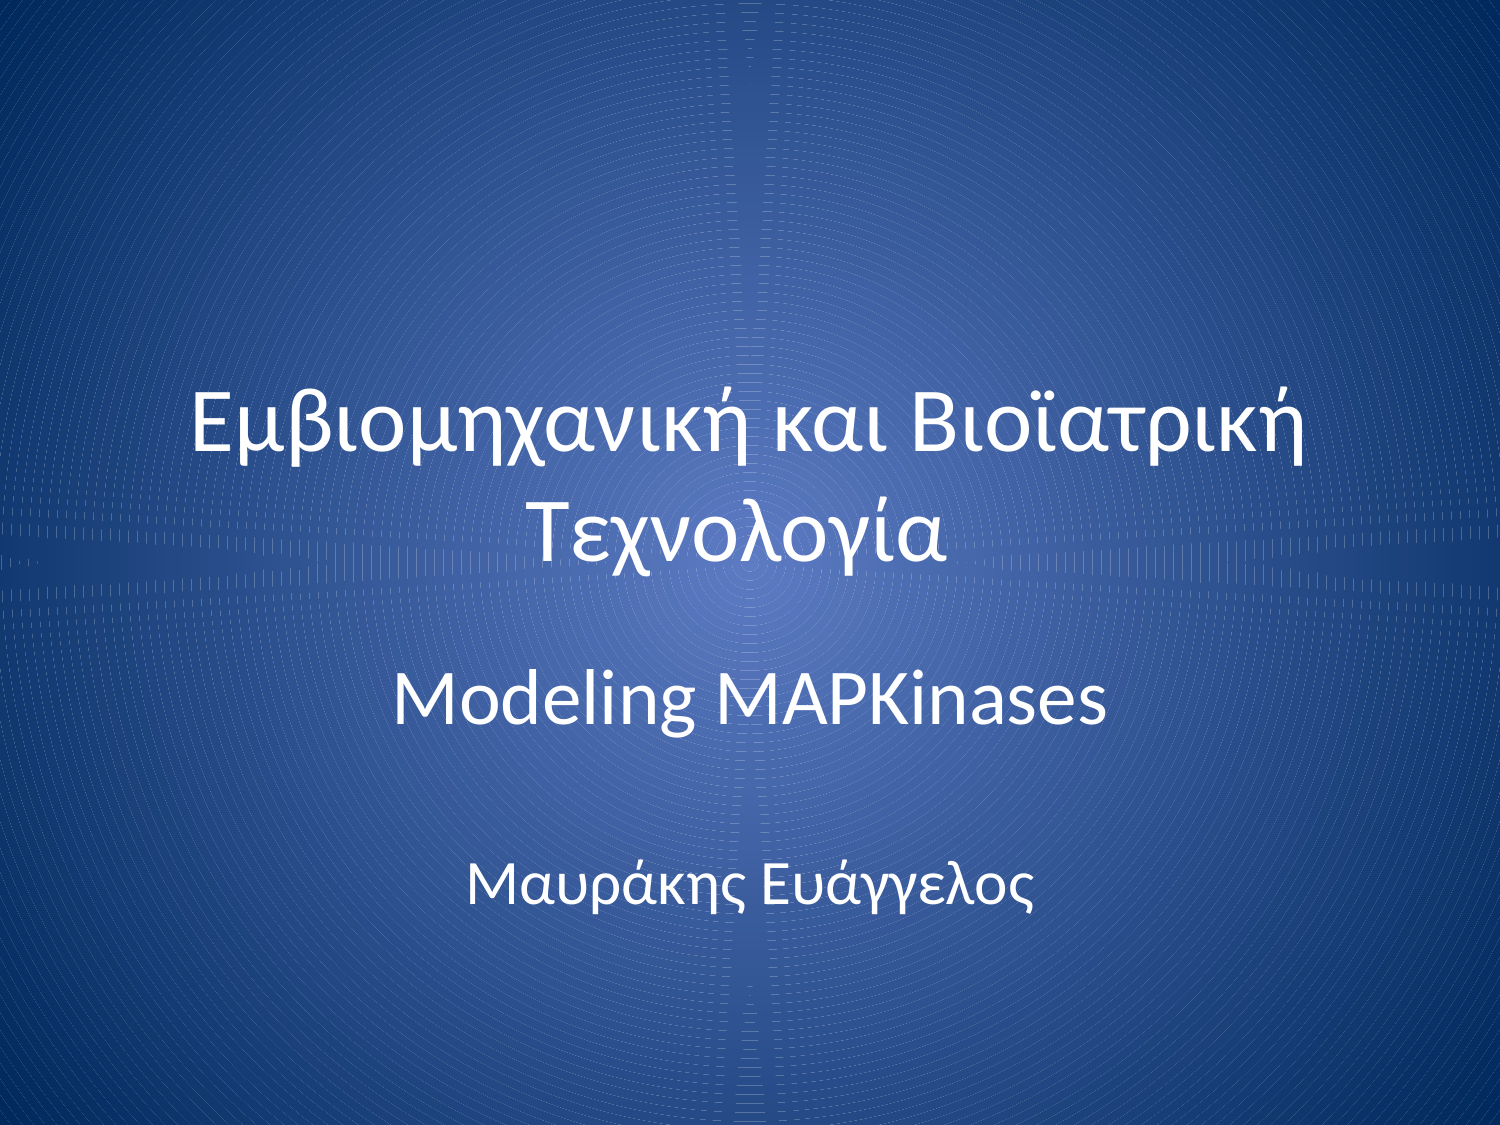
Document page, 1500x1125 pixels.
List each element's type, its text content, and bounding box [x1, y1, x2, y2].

subtitle Modeling MAPKinases Μαυράκης Ευάγγελος [225, 637, 1275, 925]
title Εμβιομηχανική και Βιοϊατρική Τεχνολογία [112, 349, 1388, 591]
